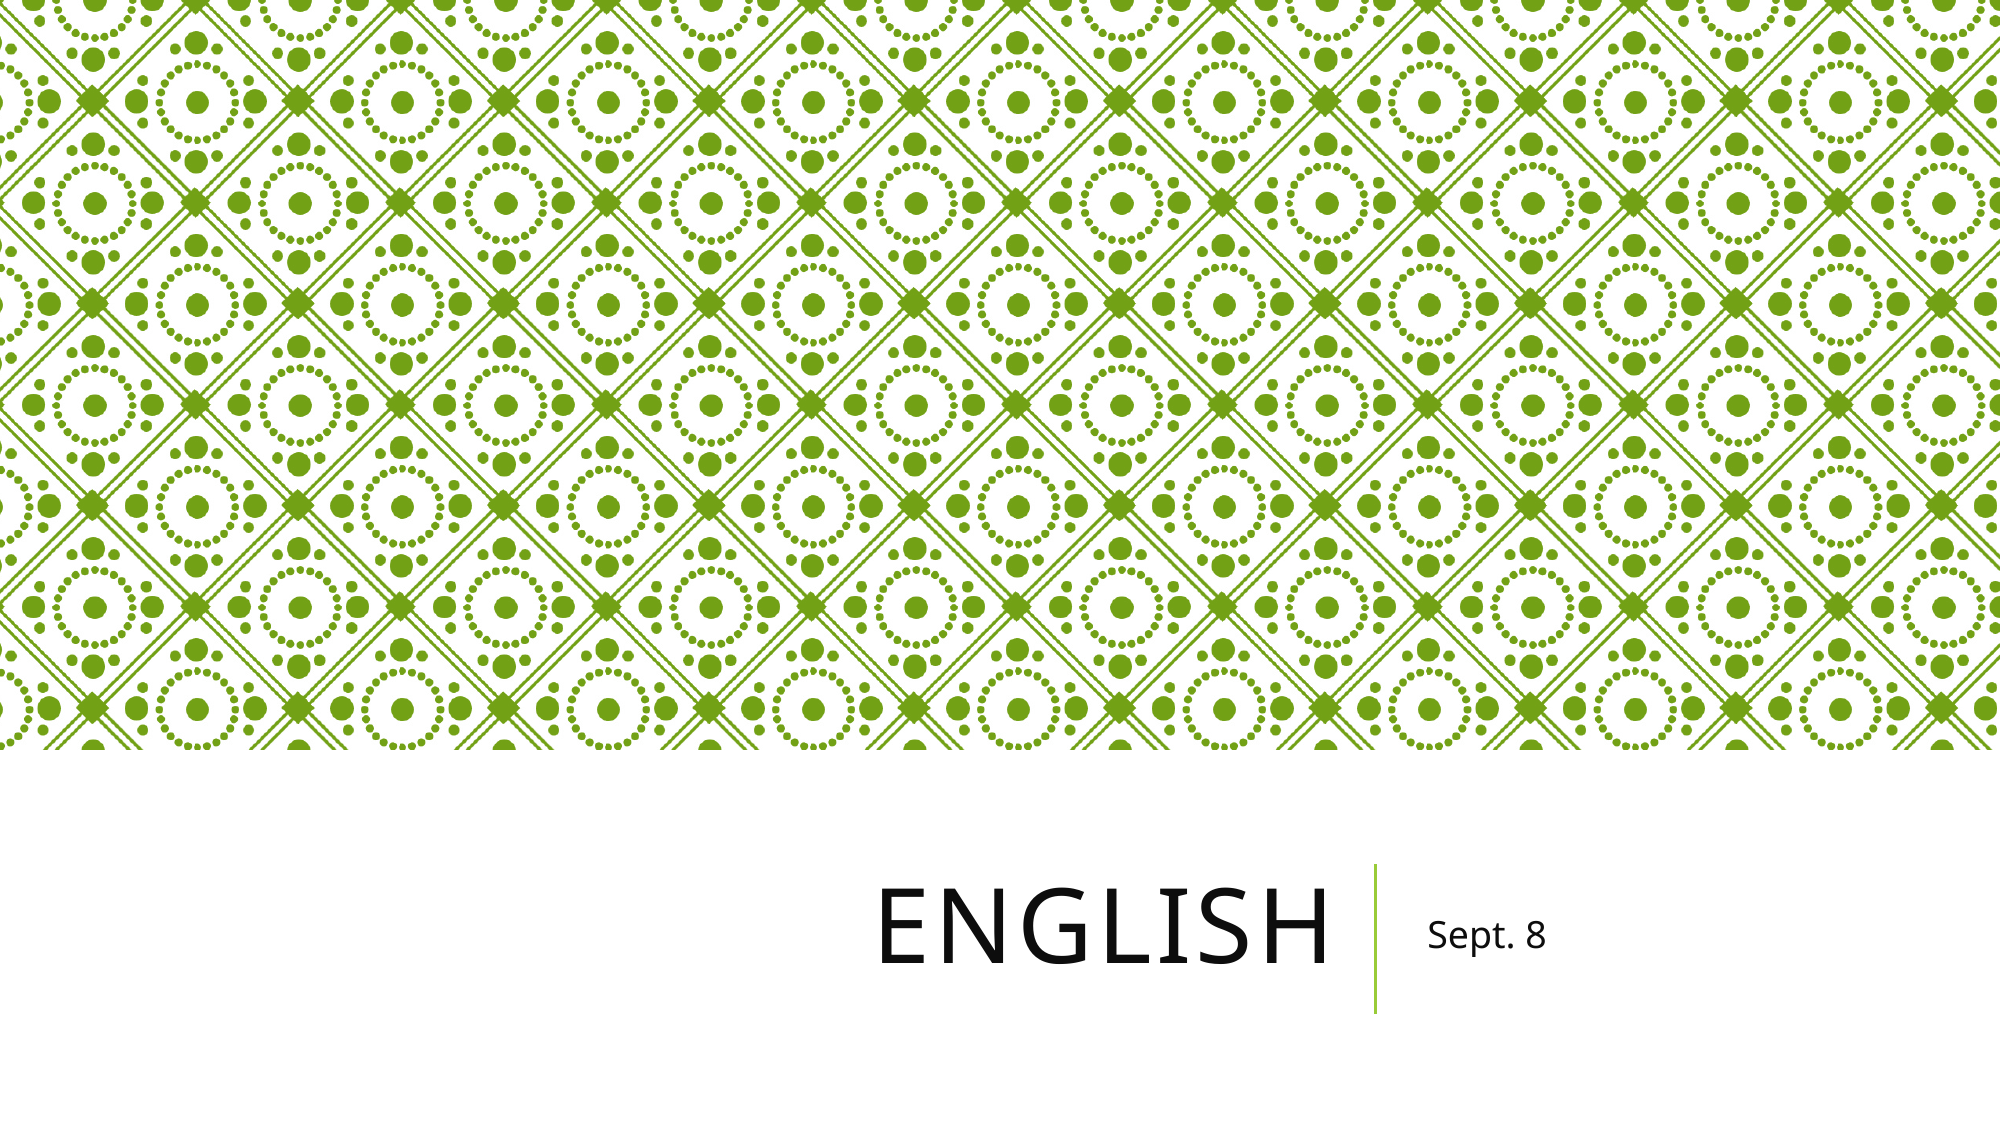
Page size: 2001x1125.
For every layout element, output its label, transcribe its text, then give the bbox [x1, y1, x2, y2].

title English [75, 813, 1350, 1054]
subtitle Sept. 8 [1412, 813, 1938, 1054]
